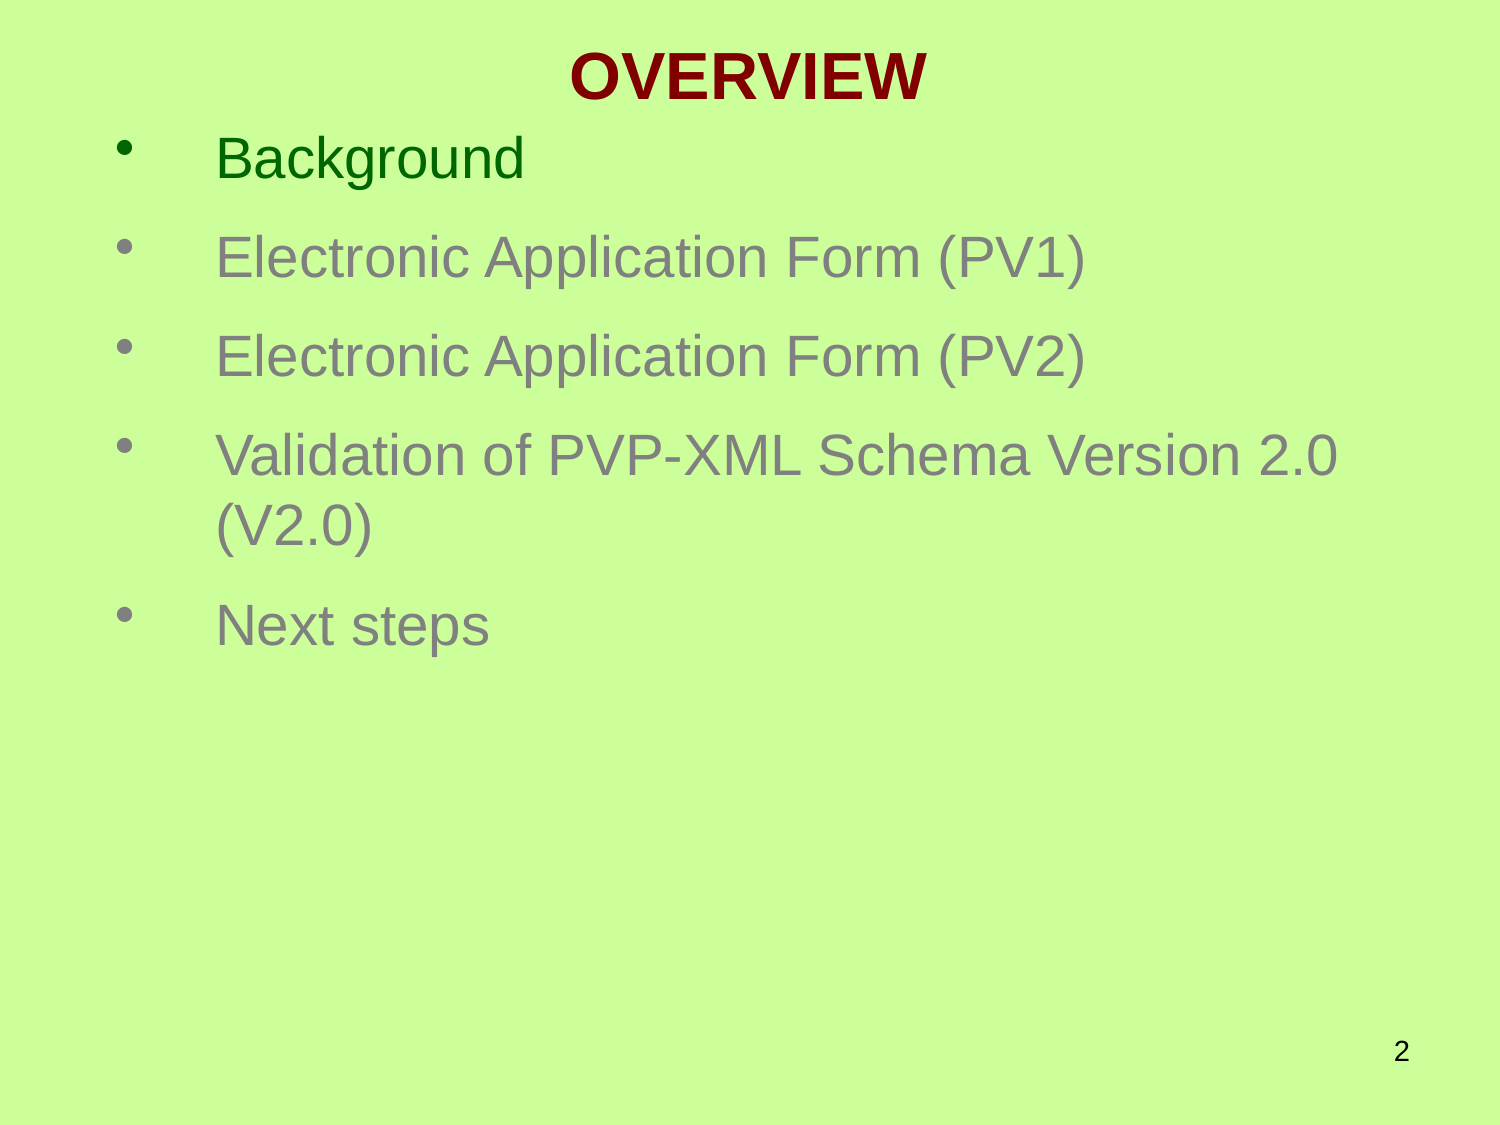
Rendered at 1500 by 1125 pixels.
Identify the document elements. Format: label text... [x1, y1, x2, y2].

list Background Electronic Application Form (PV1) Electronic Application Form (PV2) Validation of PVP-XML Schema Version 2.0 (V2.0) Next steps [99, 112, 1386, 875]
title OVERVIEW [160, 0, 1338, 174]
text_box 2 [1074, 1024, 1425, 1103]
